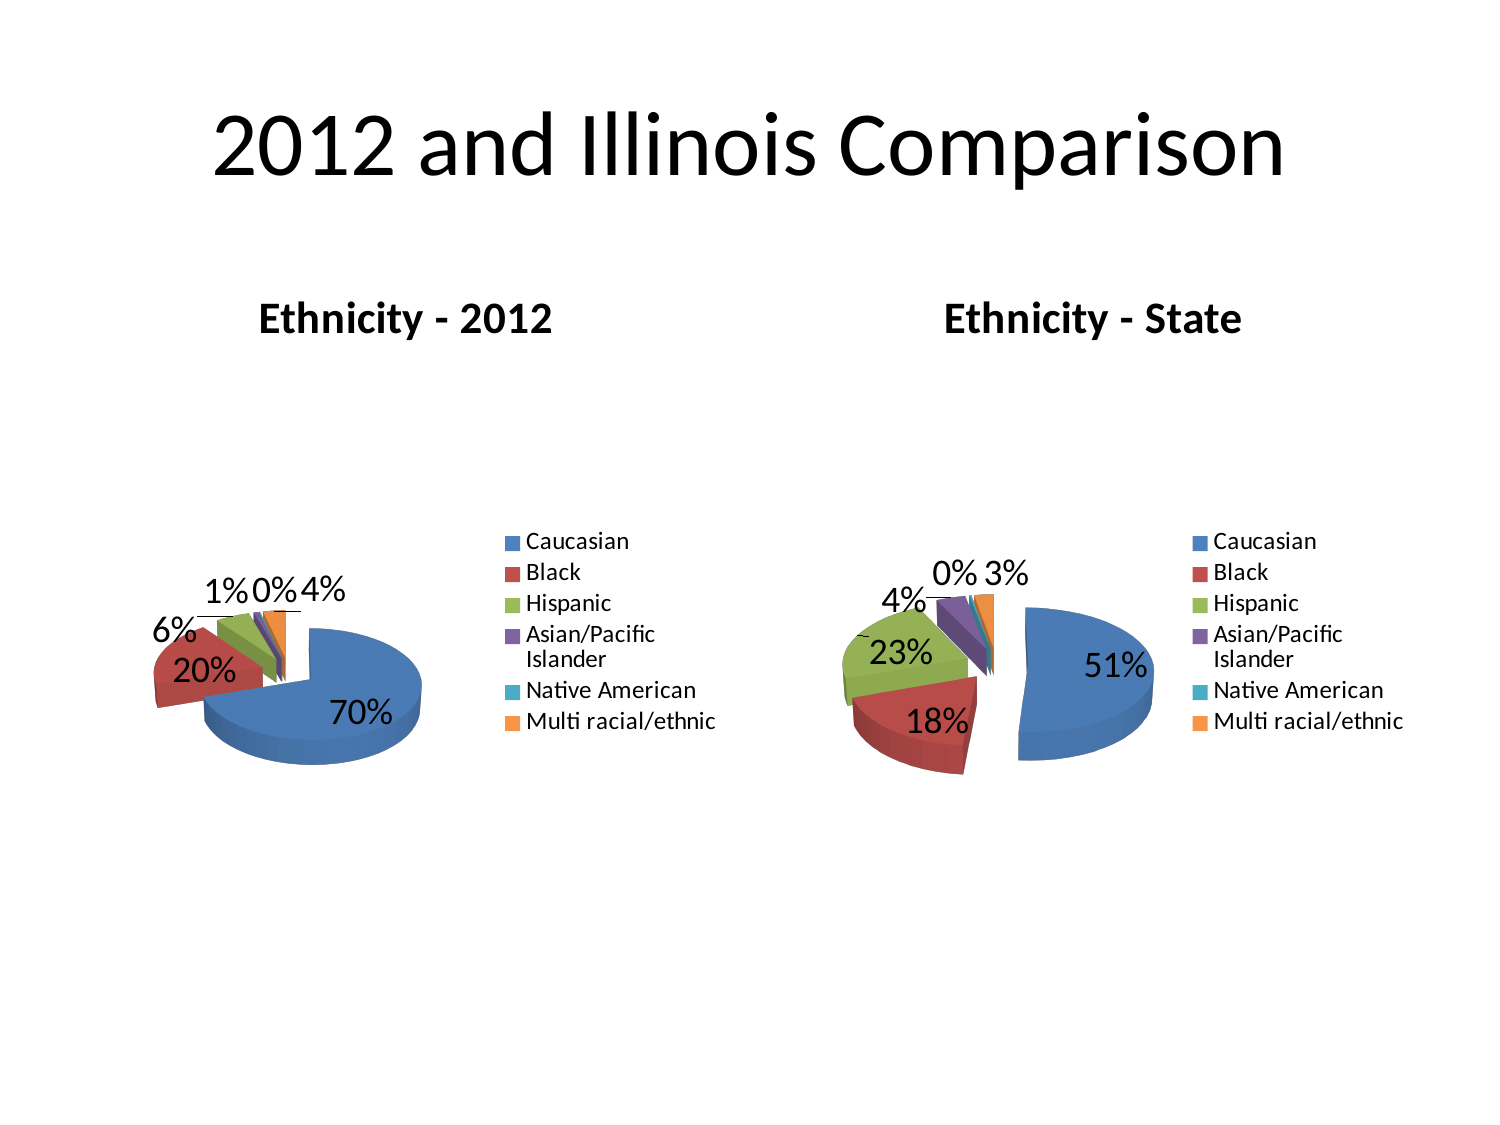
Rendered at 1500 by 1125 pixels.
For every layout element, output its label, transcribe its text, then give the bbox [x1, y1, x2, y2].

chart [762, 262, 1426, 1006]
chart [74, 262, 738, 1006]
title 2012 and Illinois Comparison [75, 45, 1425, 233]
